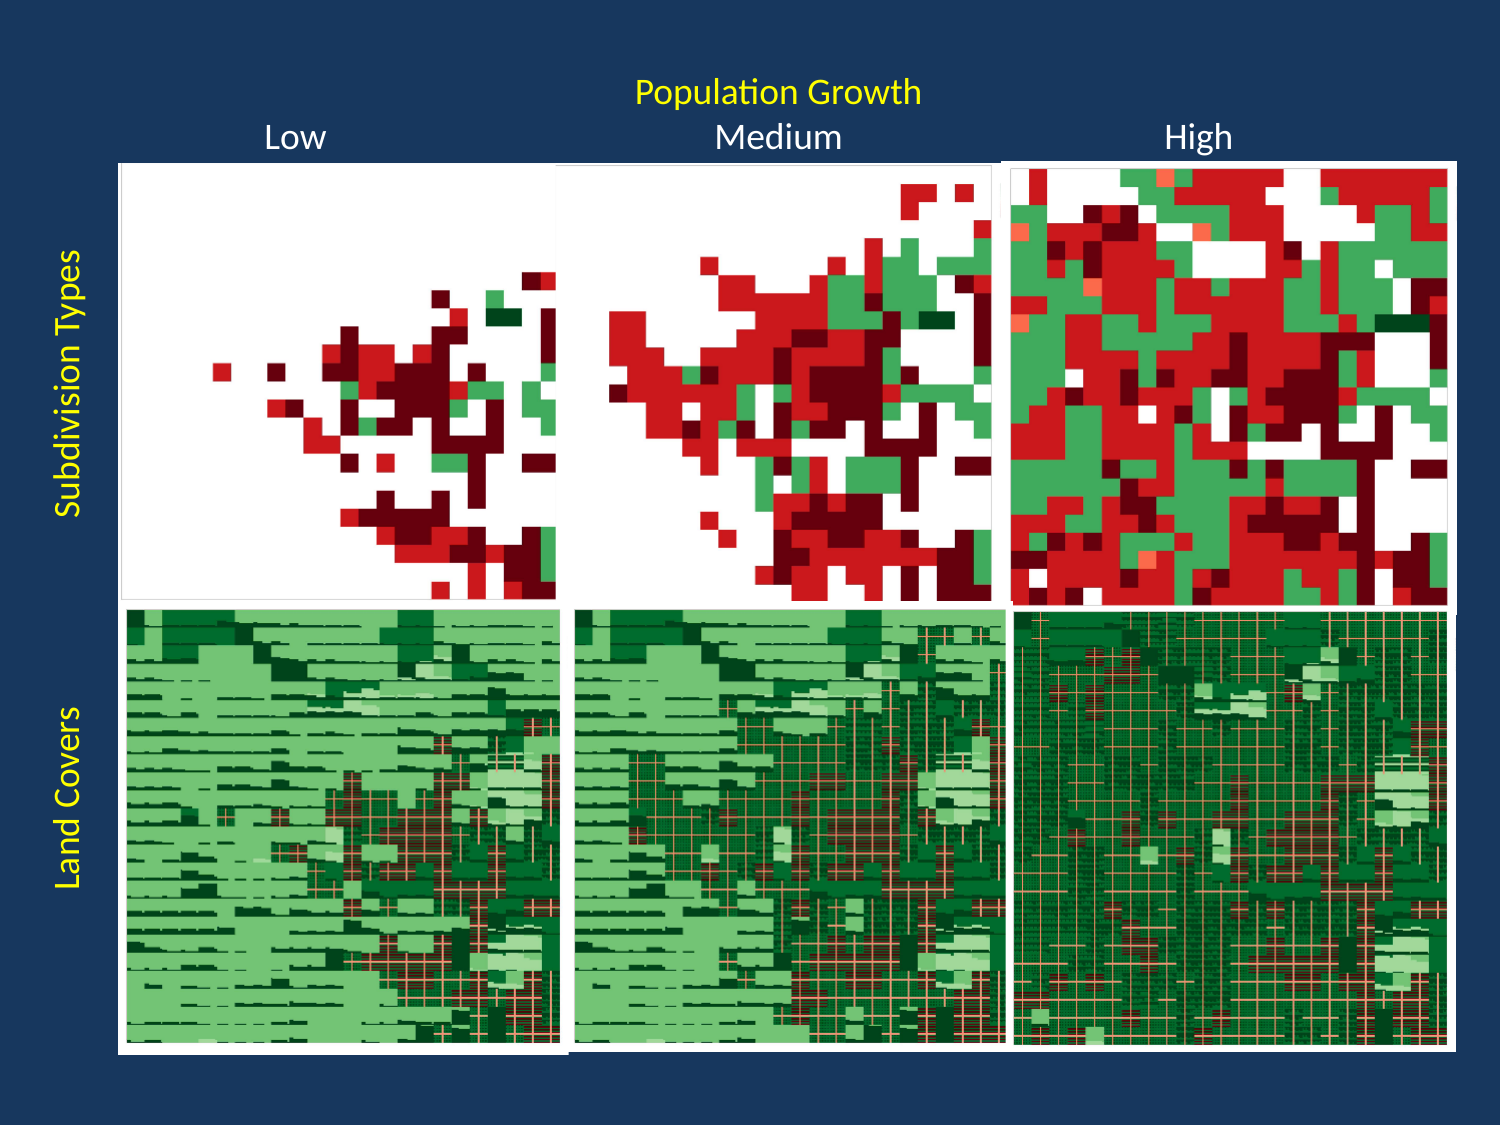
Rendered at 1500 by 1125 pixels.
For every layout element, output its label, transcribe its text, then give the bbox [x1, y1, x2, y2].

text_box Land Covers [34, 692, 94, 906]
picture [117, 161, 1458, 1055]
text_box Population Growth Low Medium High [249, 59, 1249, 162]
text_box Subdivision Types [34, 226, 95, 533]
